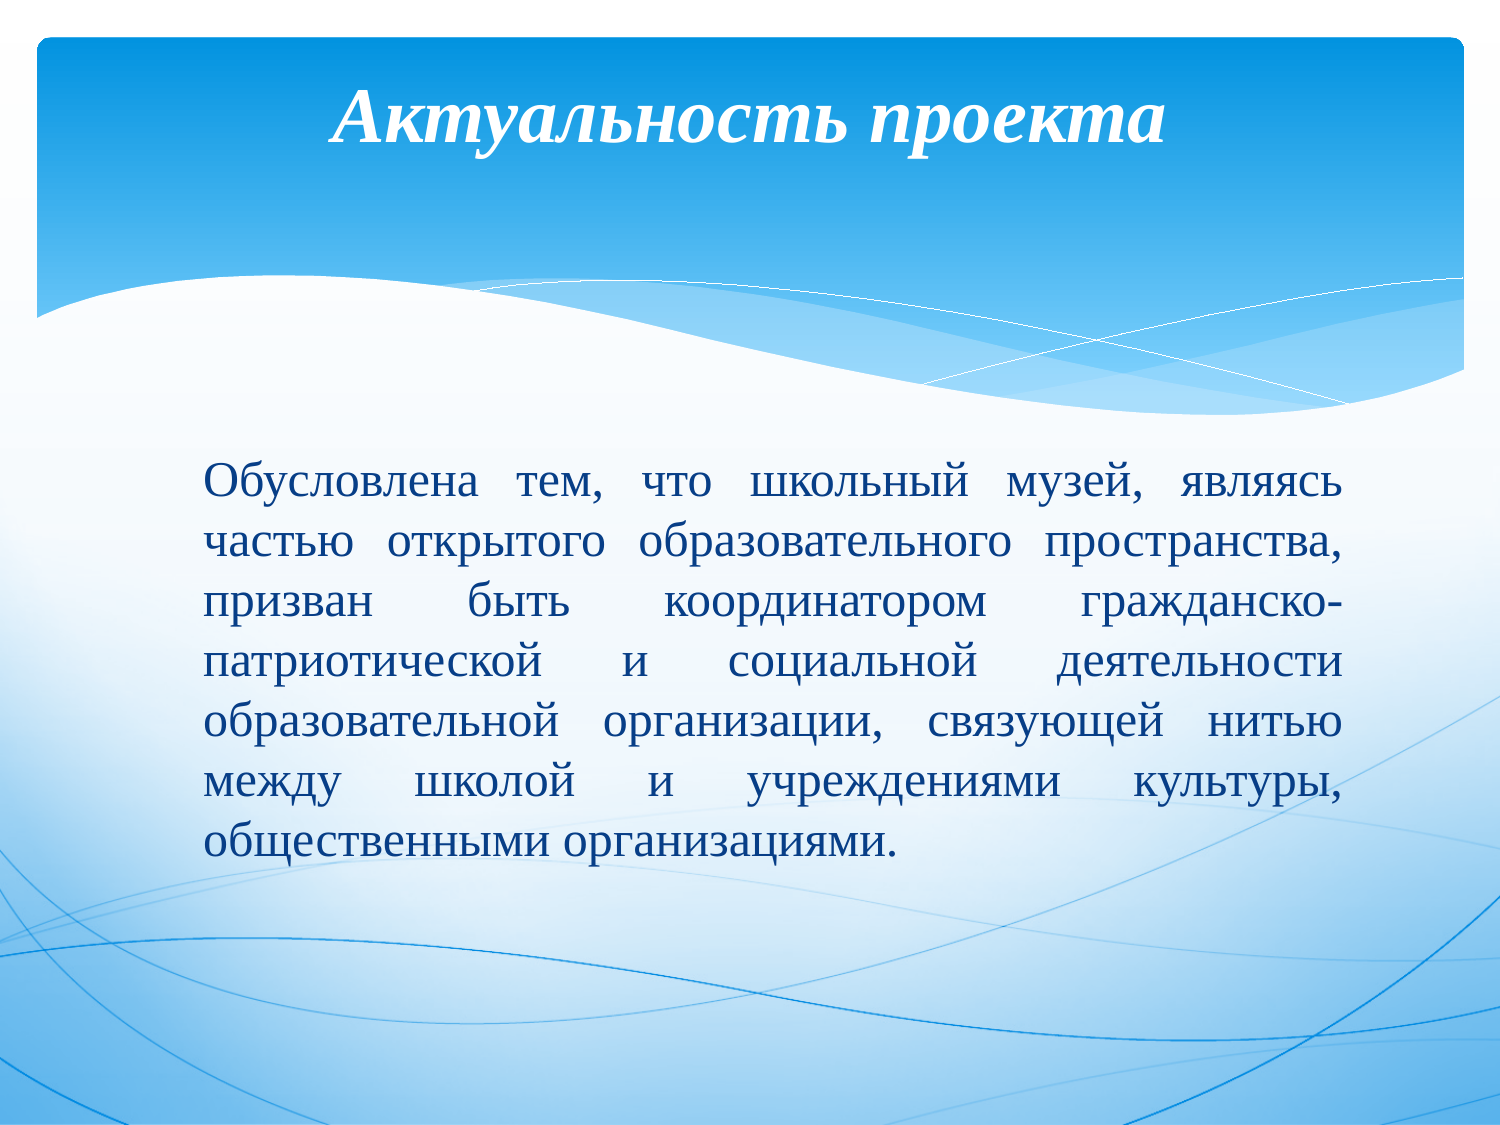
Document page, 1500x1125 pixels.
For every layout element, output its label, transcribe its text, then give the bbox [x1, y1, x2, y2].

list Обусловлена тем, что школьный музей, являясь частью открытого образовательного пространства, призван быть координатором гражданско-патриотической и социальной деятельности образовательной организации, связующей нитью между школой и учреждениями культуры, общественными организациями. [143, 438, 1359, 1005]
title Актуальность проекта [75, 55, 1425, 261]
